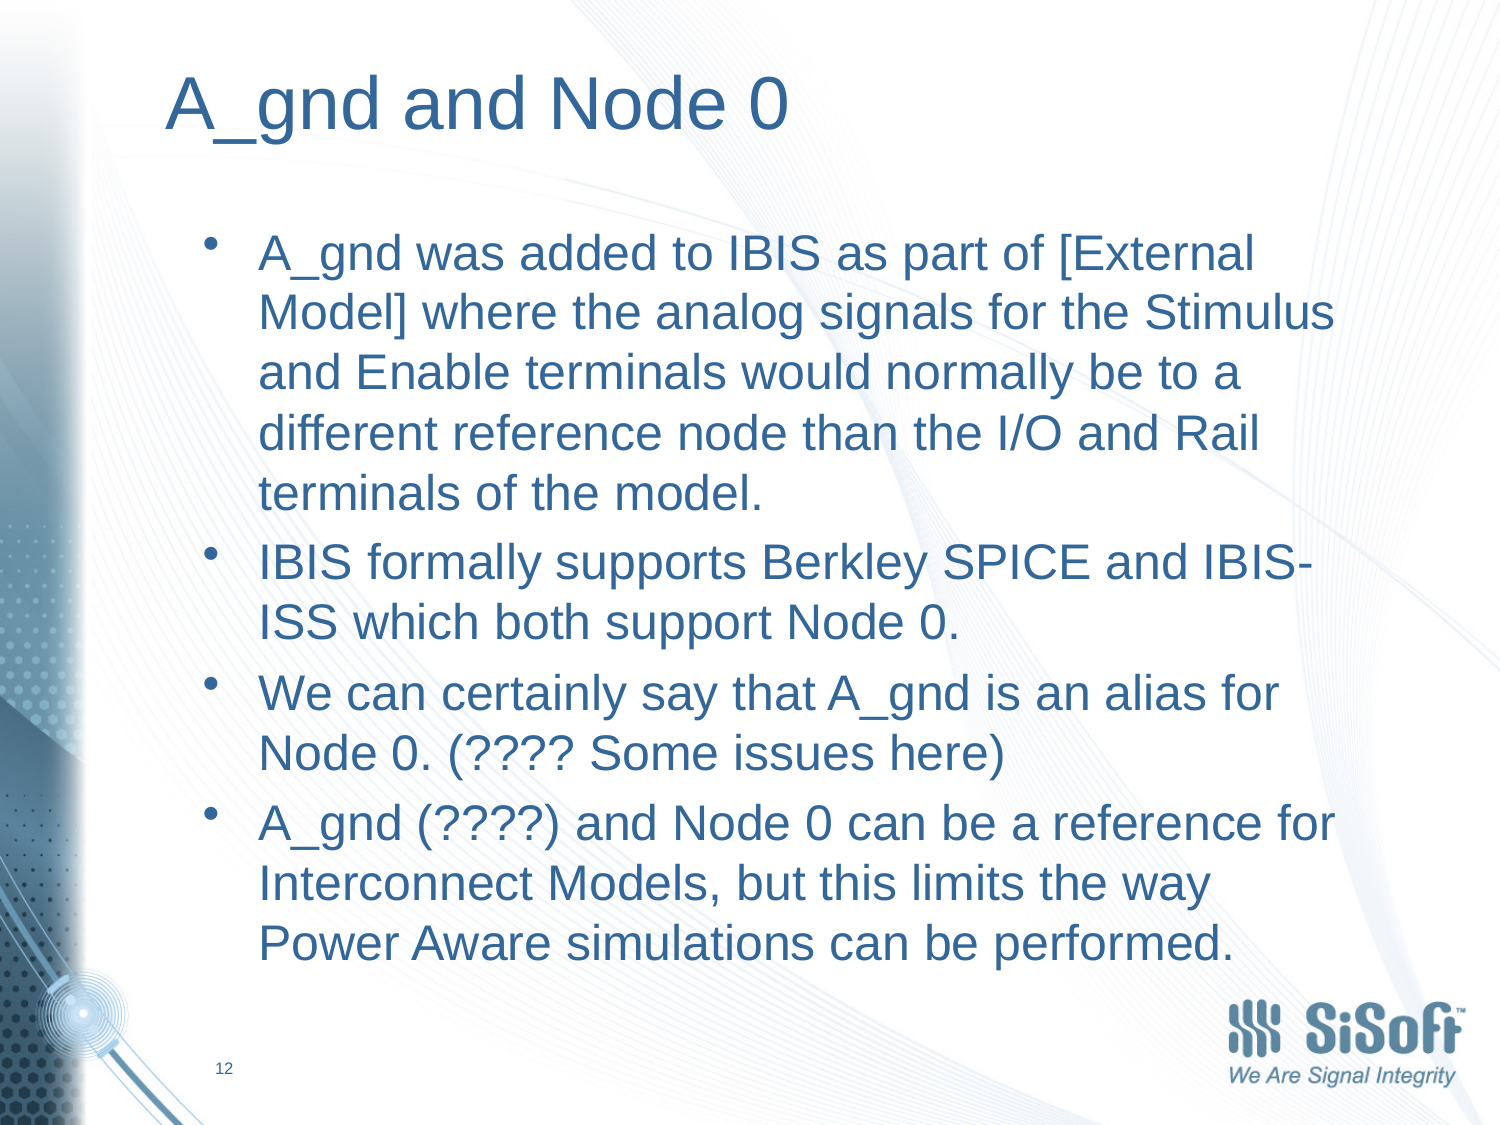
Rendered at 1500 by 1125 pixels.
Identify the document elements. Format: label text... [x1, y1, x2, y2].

footer 12 [200, 1050, 975, 1104]
picture [0, 0, 1500, 1125]
title A_gnd and Node 0 [150, 24, 1300, 175]
list A_gnd was added to IBIS as part of [External Model] where the analog signals for the Stimulus and Enable terminals would normally be to a different reference node than the I/O and Rail terminals of the model. IBIS formally supports Berkley SPICE and IBIS-ISS which both support Node 0. We can certainly say that A_gnd is an alias for Node 0. (???? Some issues here) A_gnd (????) and Node 0 can be a reference for Interconnect Models, but this limits the way Power Aware simulations can be performed. [187, 212, 1363, 988]
